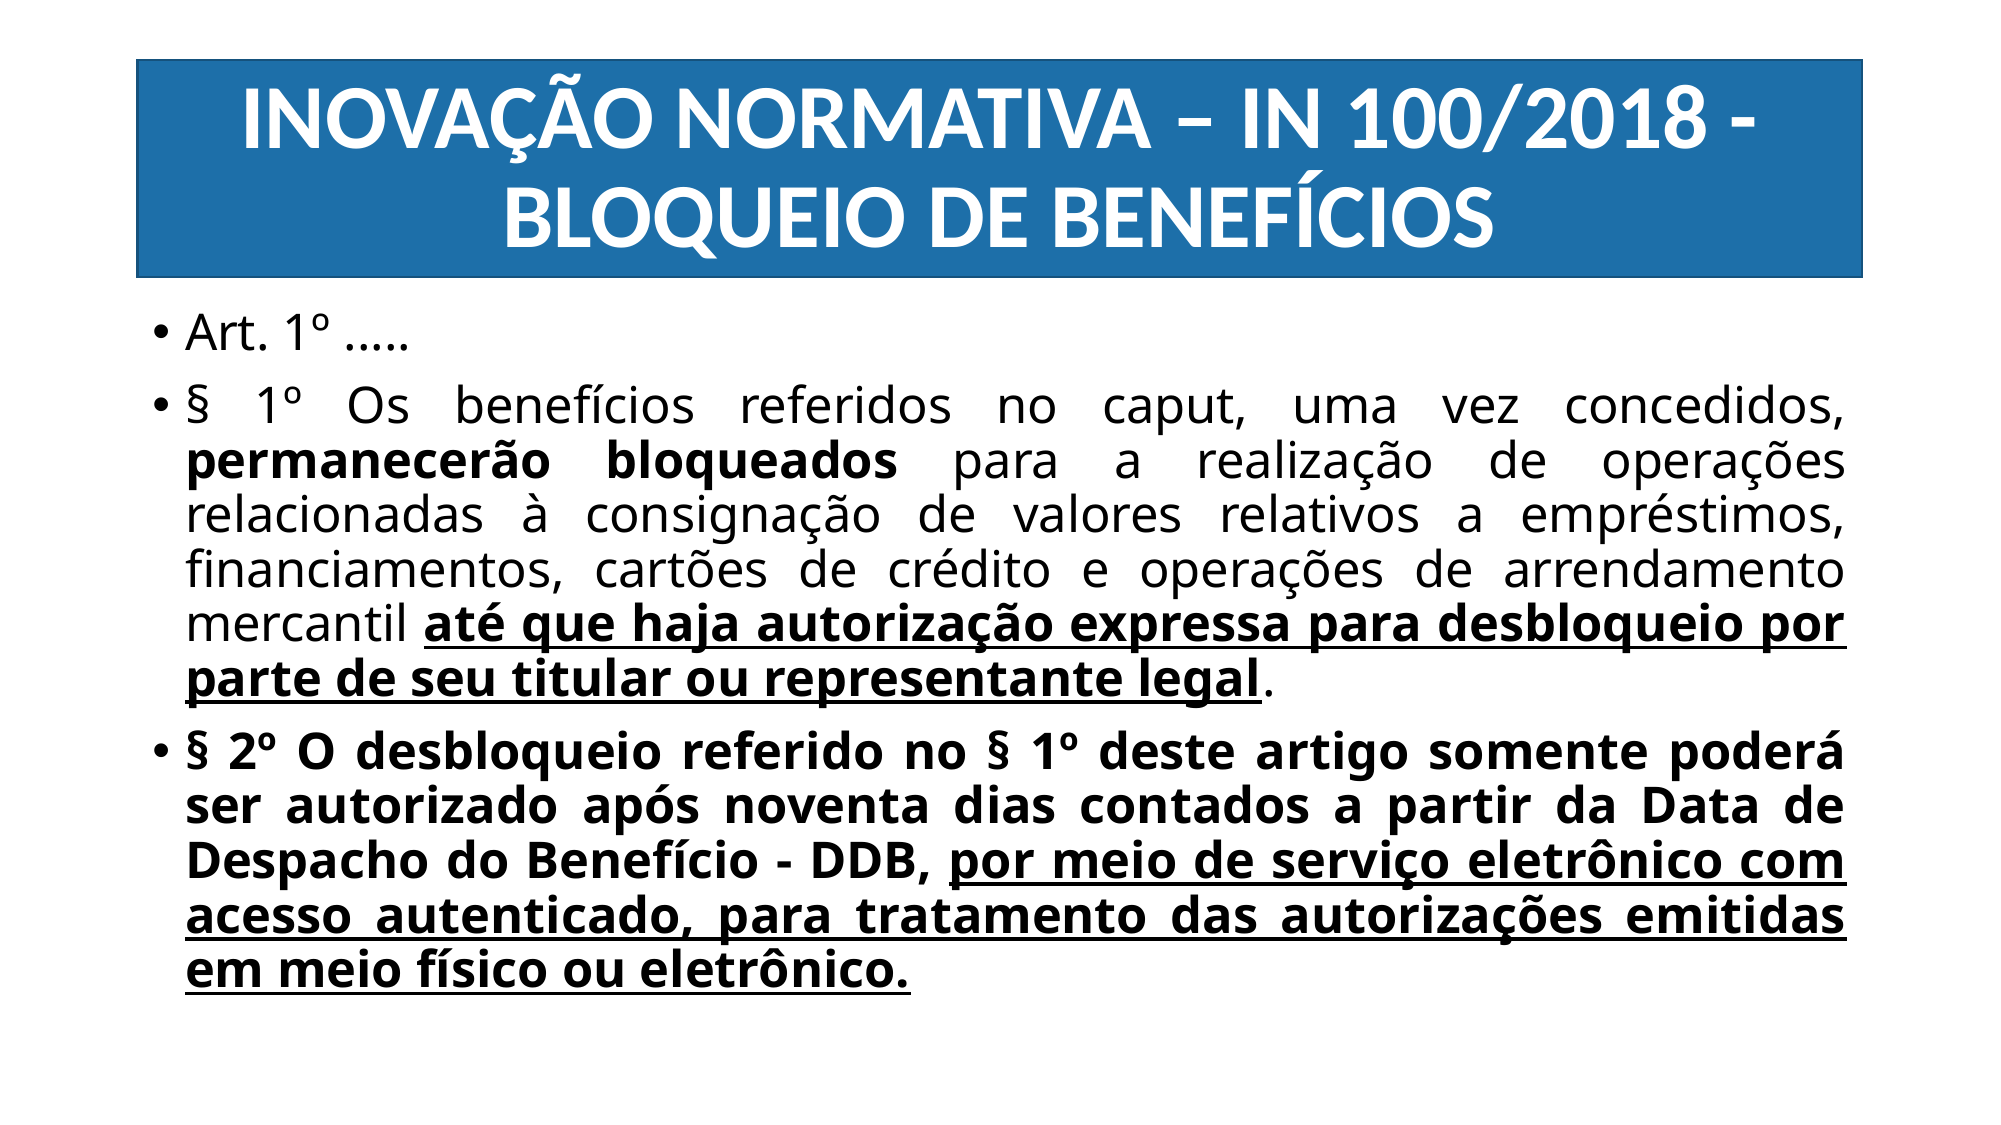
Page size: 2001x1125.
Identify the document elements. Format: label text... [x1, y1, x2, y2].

title INOVAÇÃO NORMATIVA – IN 100/2018 - BLOQUEIO DE BENEFÍCIOS [136, 59, 1863, 278]
list Art. 1º ..... § 1º Os benefícios referidos no caput, uma vez concedidos, permanecerão bloqueados para a realização de operações relacionadas à consignação de valores relativos a empréstimos, financiamentos, cartões de crédito e operações de arrendamento mercantil até que haja autorização expressa para desbloqueio por parte de seu titular ou representante legal. § 2º O desbloqueio referido no § 1º deste artigo somente poderá ser autorizado após noventa dias contados a partir da Data de Despacho do Benefício - DDB, por meio de serviço eletrônico com acesso autenticado, para tratamento das autorizações emitidas em meio físico ou eletrônico. [137, 299, 1863, 1014]
